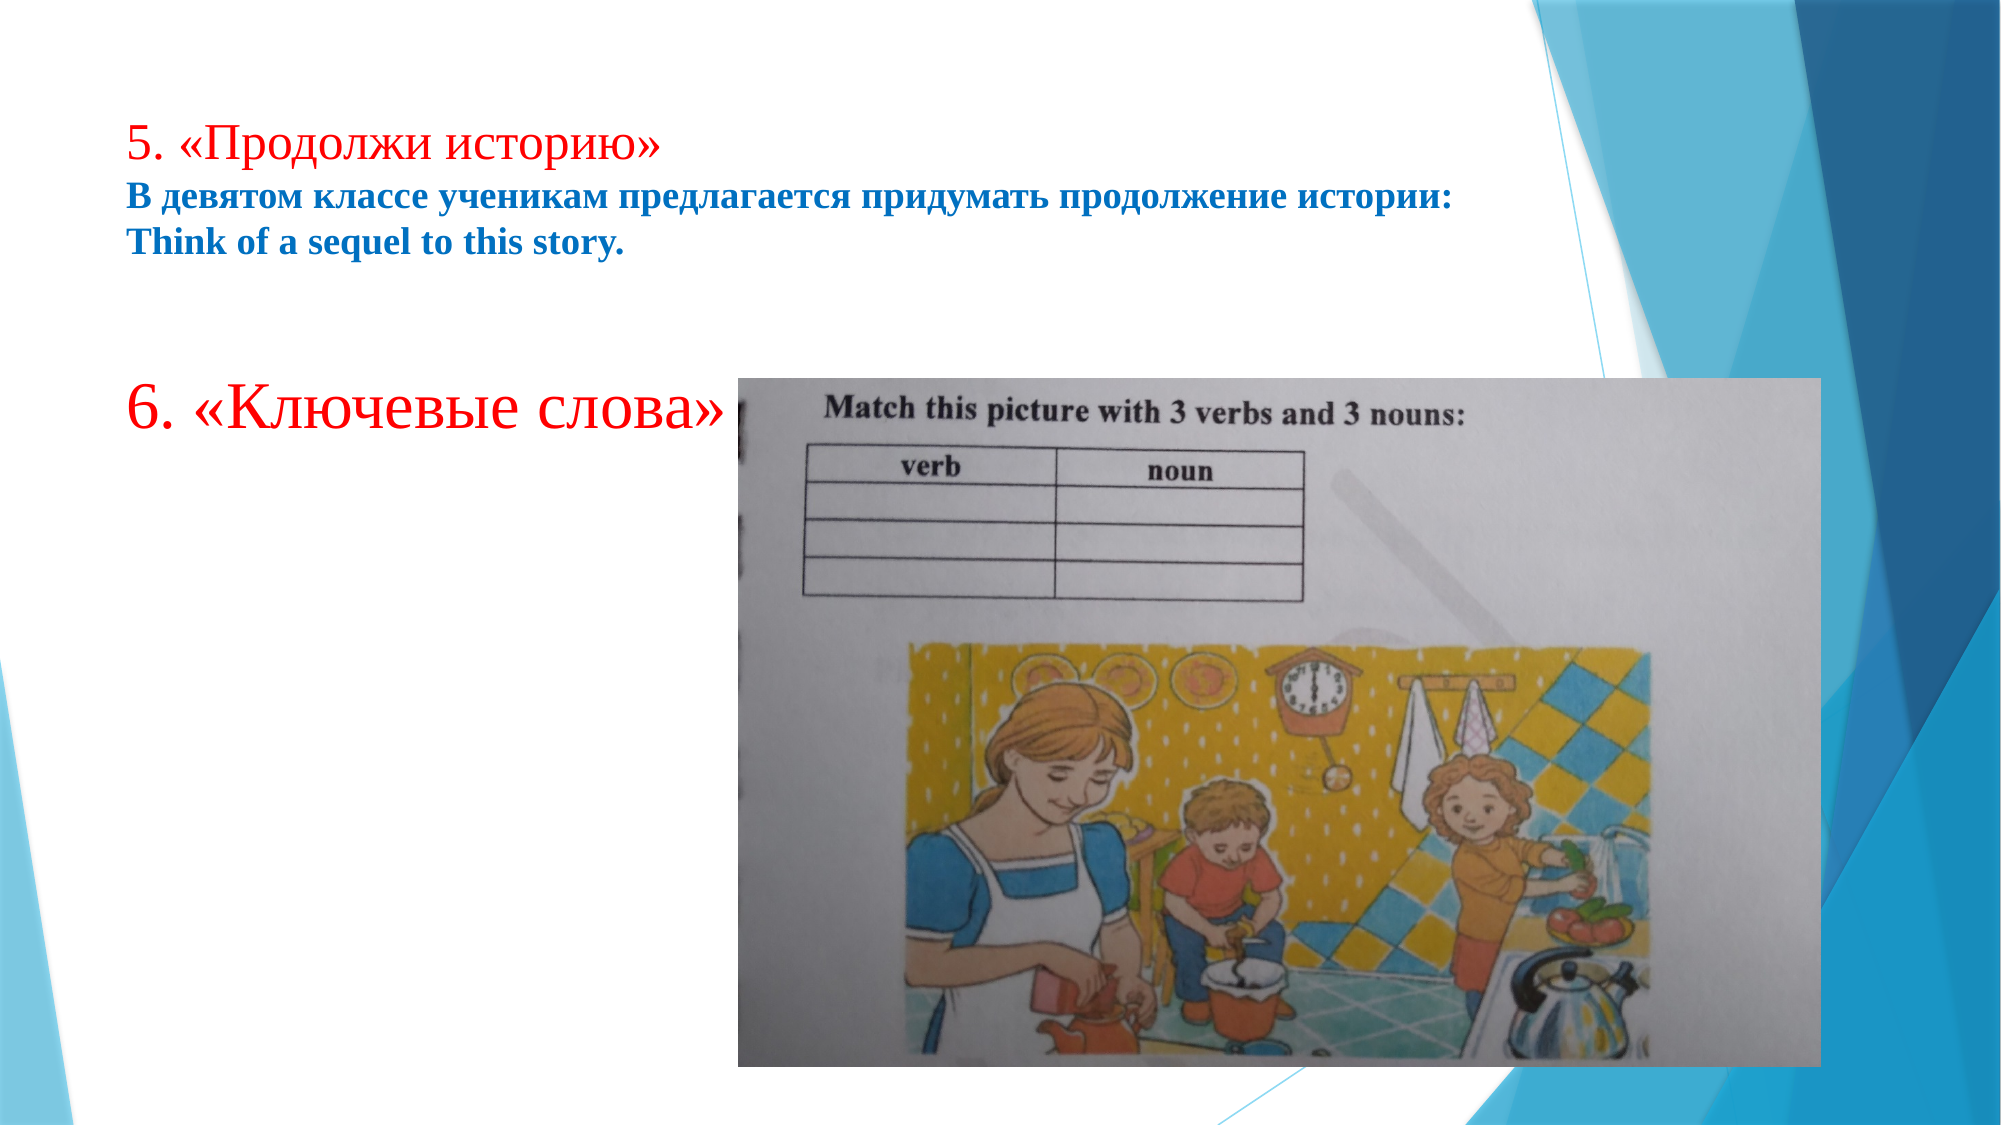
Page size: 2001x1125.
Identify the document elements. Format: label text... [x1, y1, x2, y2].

picture [737, 377, 1821, 1068]
list 6. «Ключевые слова» [111, 354, 1522, 992]
title 5. «Продолжи историю» В девятом классе ученикам предлагается придумать продолжение истории: Think of a sequel to this story. [111, 99, 1522, 317]
